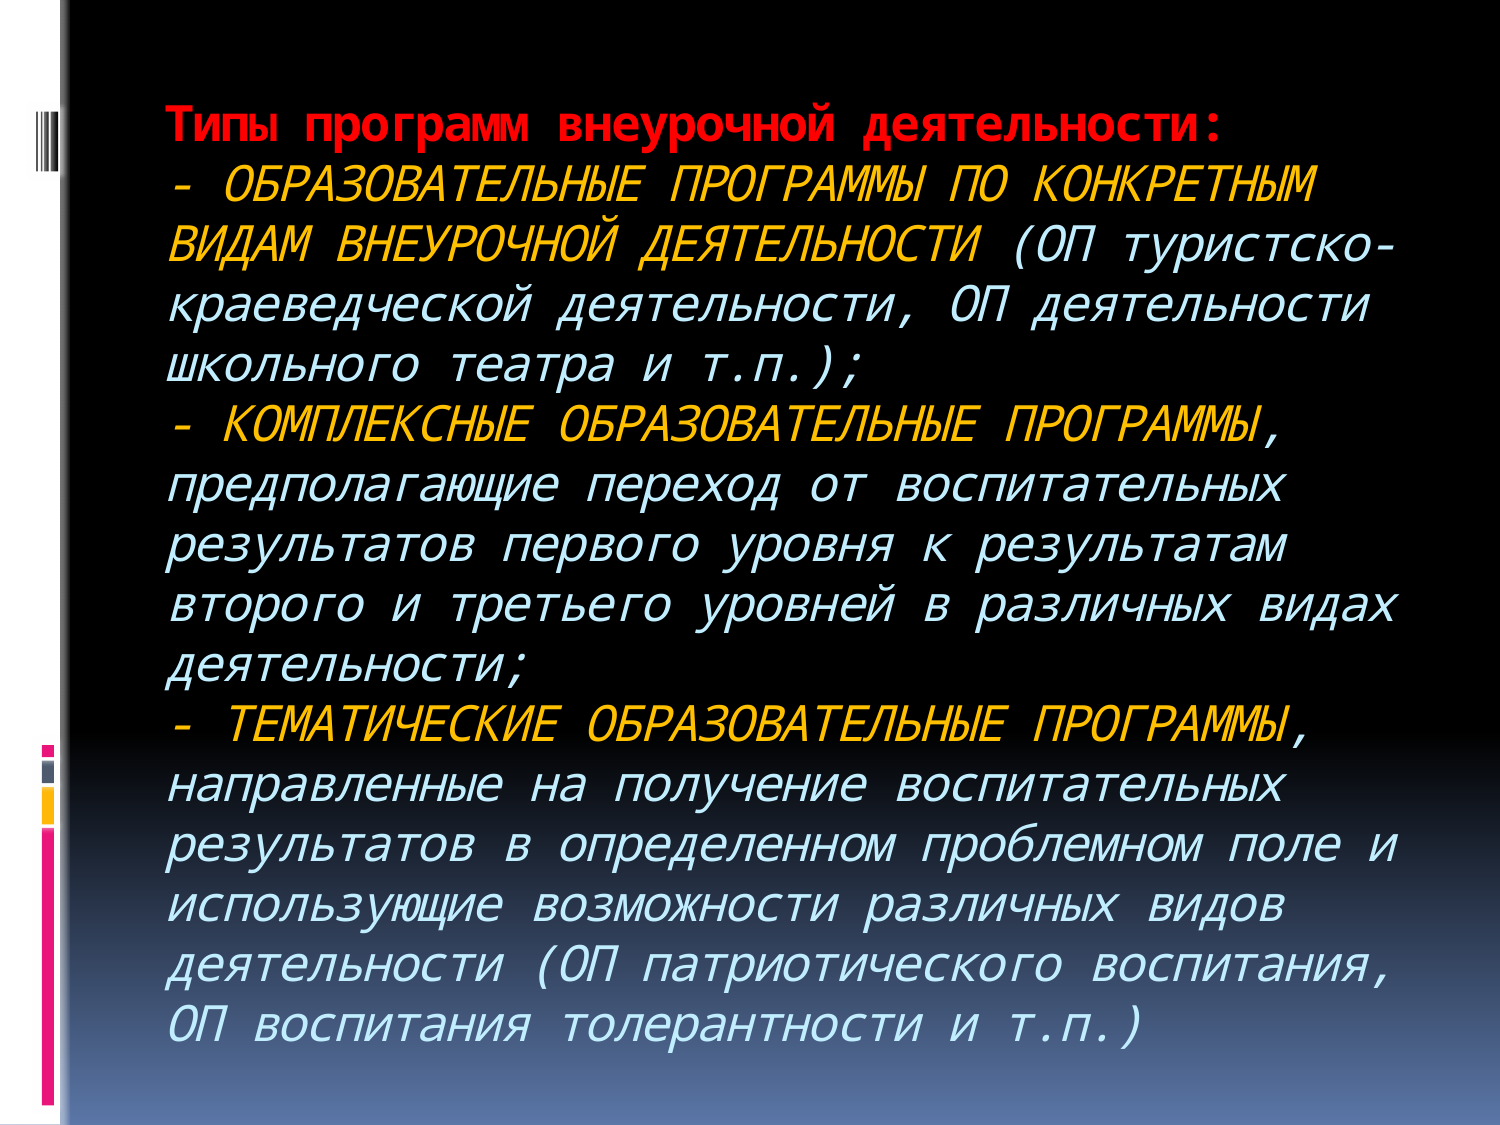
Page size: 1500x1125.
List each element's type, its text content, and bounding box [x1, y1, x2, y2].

title Типы программ внеурочной деятельности: - ОБРАЗОВАТЕЛЬНЫЕ ПРОГРАММЫ ПО КОНКРЕТНЫМ ВИДАМ ВНЕУРОЧНОЙ ДЕЯТЕЛЬНОСТИ (ОП туристско-краеведческой деятельности, ОП деятельности школьного театра и т.п.); - КОМПЛЕКСНЫЕ ОБРАЗОВАТЕЛЬНЫЕ ПРОГРАММЫ, предполагающие переход от воспитательных результатов первого уровня к результатам второго и третьего уровней в различных видах деятельности; - ТЕМАТИЧЕСКИЕ ОБРАЗОВАТЕЛЬНЫЕ ПРОГРАММЫ, направленные на получение воспитательных результатов в определенном проблемном поле и использующие возможности различных видов деятельности (ОП патриотического воспитания, ОП воспитания толерантности и т.п.) [150, 83, 1425, 1067]
